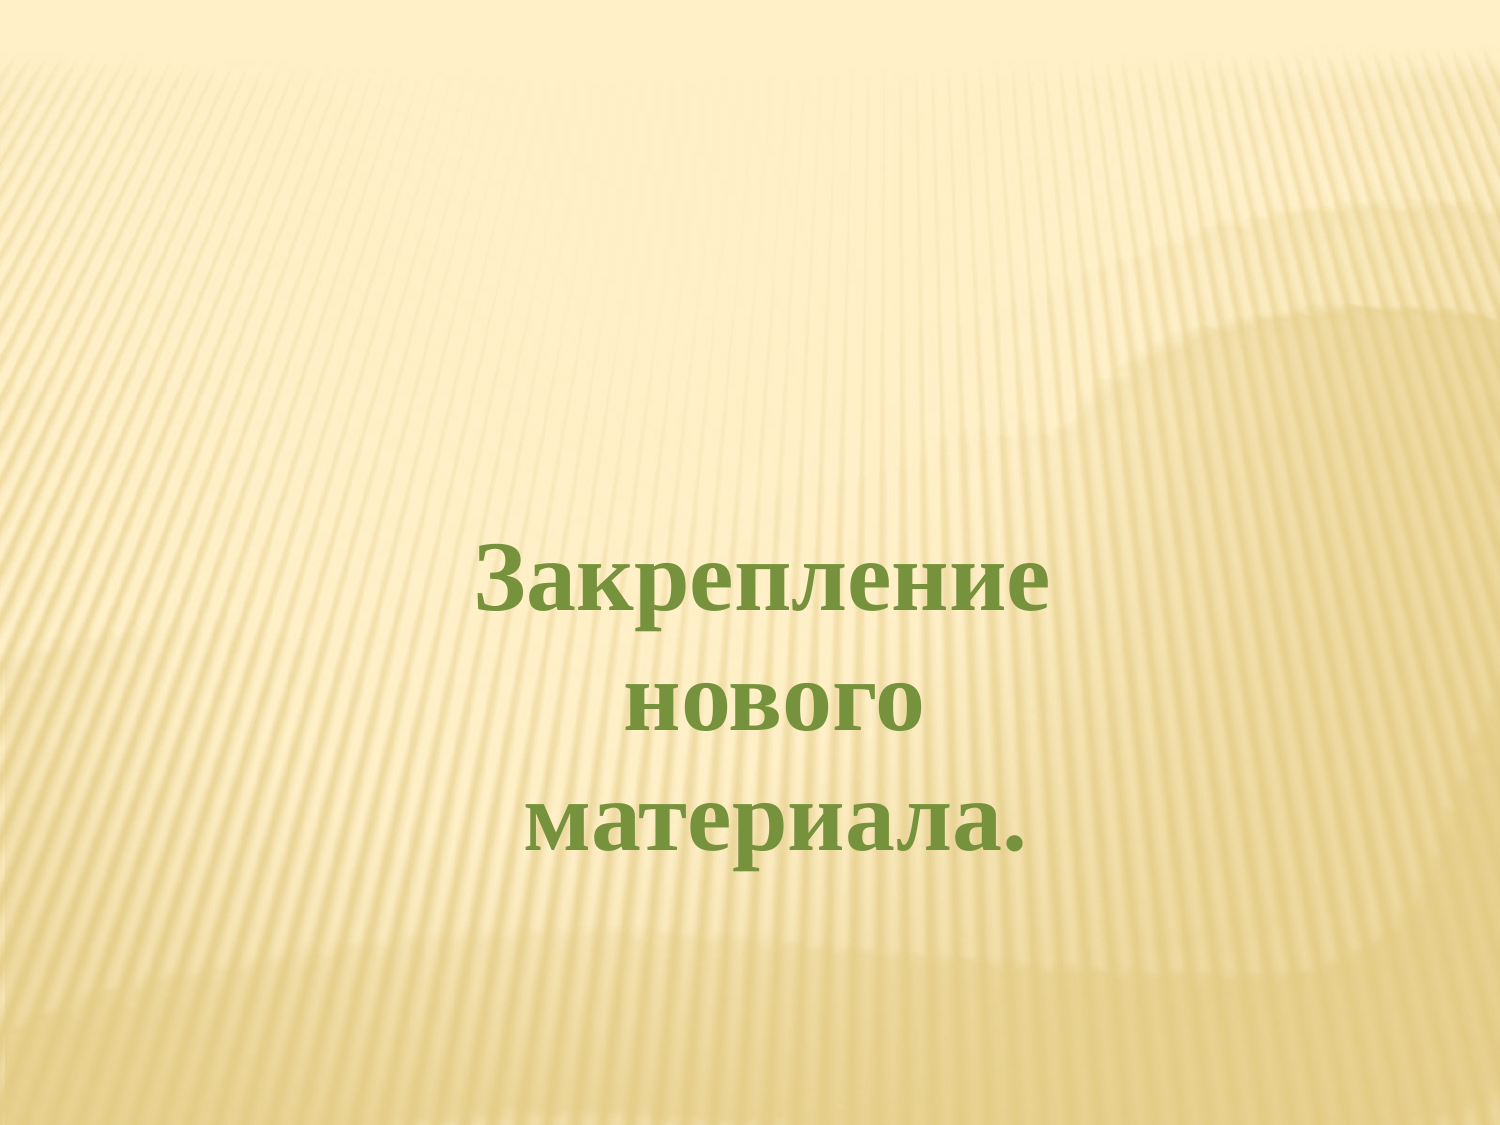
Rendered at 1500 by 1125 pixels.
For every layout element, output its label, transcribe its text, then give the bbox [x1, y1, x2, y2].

text_box Закрепление нового материала. [434, 503, 1092, 878]
